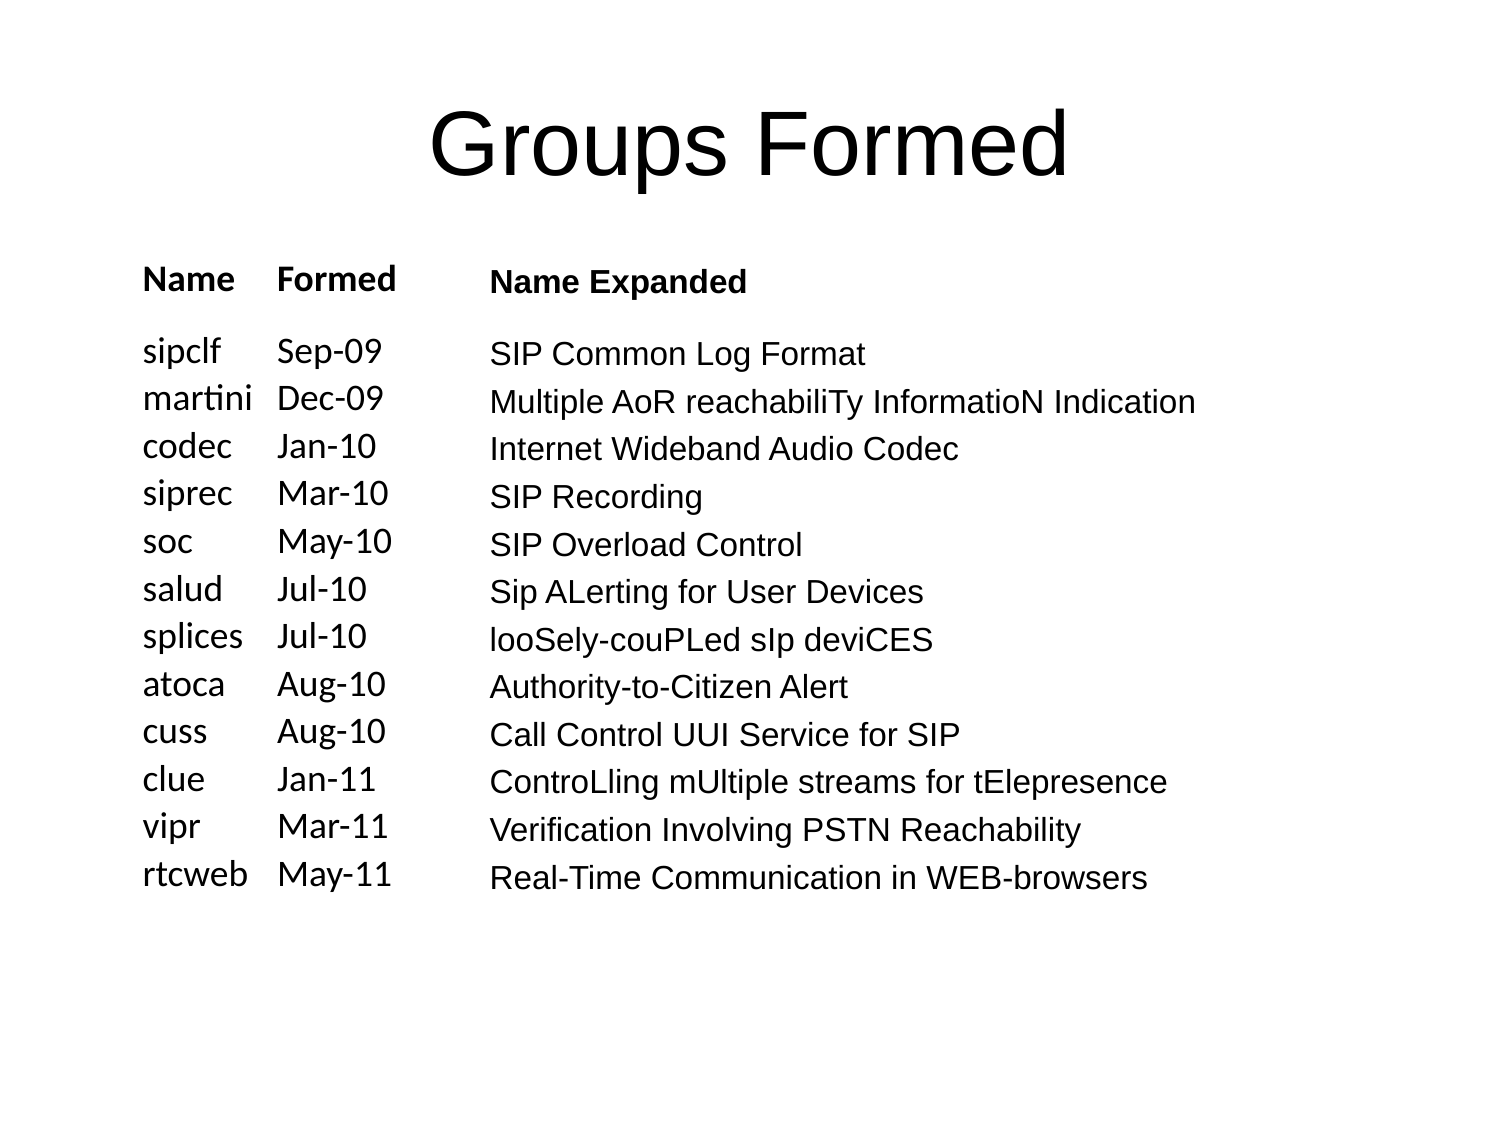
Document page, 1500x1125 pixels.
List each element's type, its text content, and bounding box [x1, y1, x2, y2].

table_cell soc [141, 515, 275, 563]
table_cell Mar-10 [275, 468, 487, 515]
table_cell Mar-11 [275, 801, 487, 849]
table_cell Real-Time Communication in WEB-browsers [487, 849, 1375, 896]
table_cell May-11 [275, 849, 487, 896]
table_cell looSely-couPLed sIp deviCES [487, 611, 1375, 658]
table_cell atoca [141, 658, 275, 706]
table_cell SIP Recording [487, 468, 1375, 515]
table_cell Sep-09 [275, 325, 487, 373]
table_cell Verification Involving PSTN Reachability [487, 801, 1375, 849]
table_cell Sip ALerting for User Devices [487, 563, 1375, 611]
table_header Name Expanded [487, 238, 1375, 325]
table_cell sipclf [141, 325, 275, 373]
table_cell Authority-to-Citizen Alert [487, 658, 1375, 706]
table_cell codec [141, 420, 275, 468]
table_cell vipr [141, 801, 275, 849]
table_cell Jan-10 [275, 420, 487, 468]
table_cell siprec [141, 468, 275, 515]
table_cell Call Control UUI Service for SIP [487, 706, 1375, 753]
table_cell Internet Wideband Audio Codec [487, 420, 1375, 468]
table_cell Multiple AoR reachabiliTy InformatioN Indication [487, 373, 1375, 420]
table_cell salud [141, 563, 275, 611]
table_cell Jul-10 [275, 563, 487, 611]
title Groups Formed [75, 45, 1425, 233]
table_cell Aug-10 [275, 706, 487, 753]
table_cell rtcweb [141, 849, 275, 896]
table_cell splices [141, 611, 275, 658]
table_cell Jan-11 [275, 753, 487, 801]
table_cell Dec-09 [275, 373, 487, 420]
table_cell May-10 [275, 515, 487, 563]
table_header Formed [275, 238, 487, 325]
table_cell Aug-10 [275, 658, 487, 706]
table_cell ControLling mUltiple streams for tElepresence [487, 753, 1375, 801]
table_cell clue [141, 753, 275, 801]
table_cell Jul-10 [275, 611, 487, 658]
table_header Name [141, 238, 275, 325]
table_cell SIP Common Log Format [487, 325, 1375, 373]
table_cell SIP Overload Control [487, 515, 1375, 563]
table_cell martini [141, 373, 275, 420]
table_cell cuss [141, 706, 275, 753]
